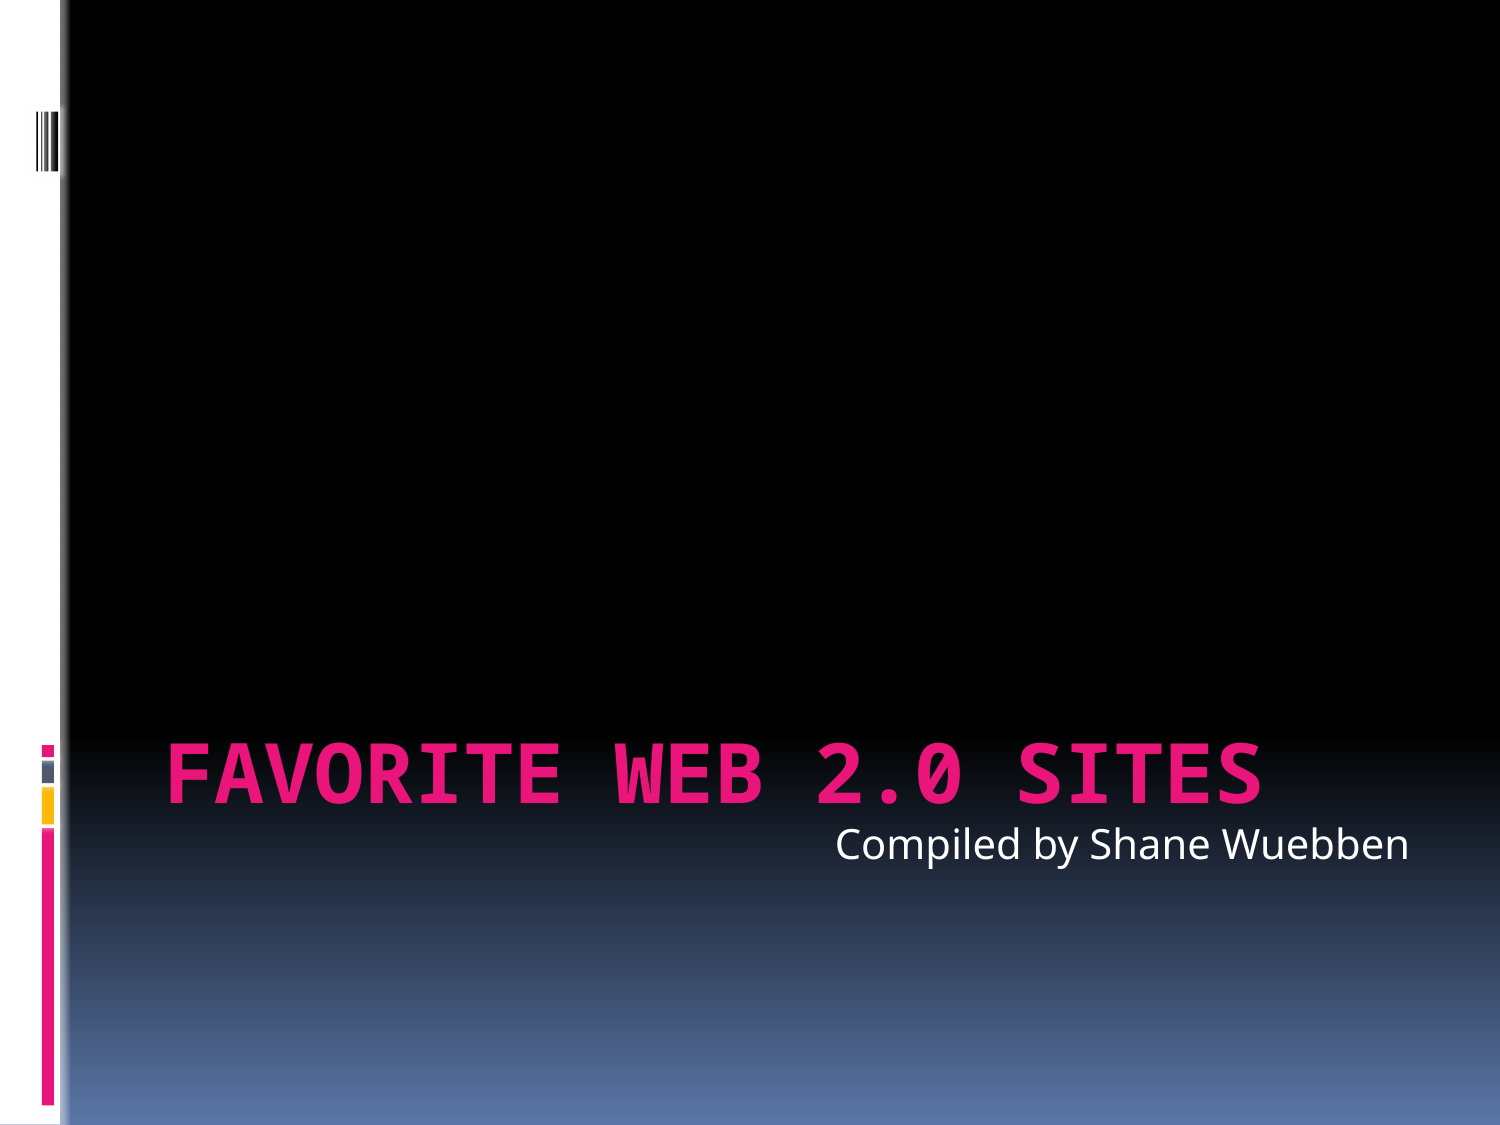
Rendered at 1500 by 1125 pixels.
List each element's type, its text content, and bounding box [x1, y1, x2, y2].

title Favorite web 2.0 sites [150, 875, 1425, 1037]
subtitle Compiled by Shane Wuebben [150, 627, 1425, 875]
